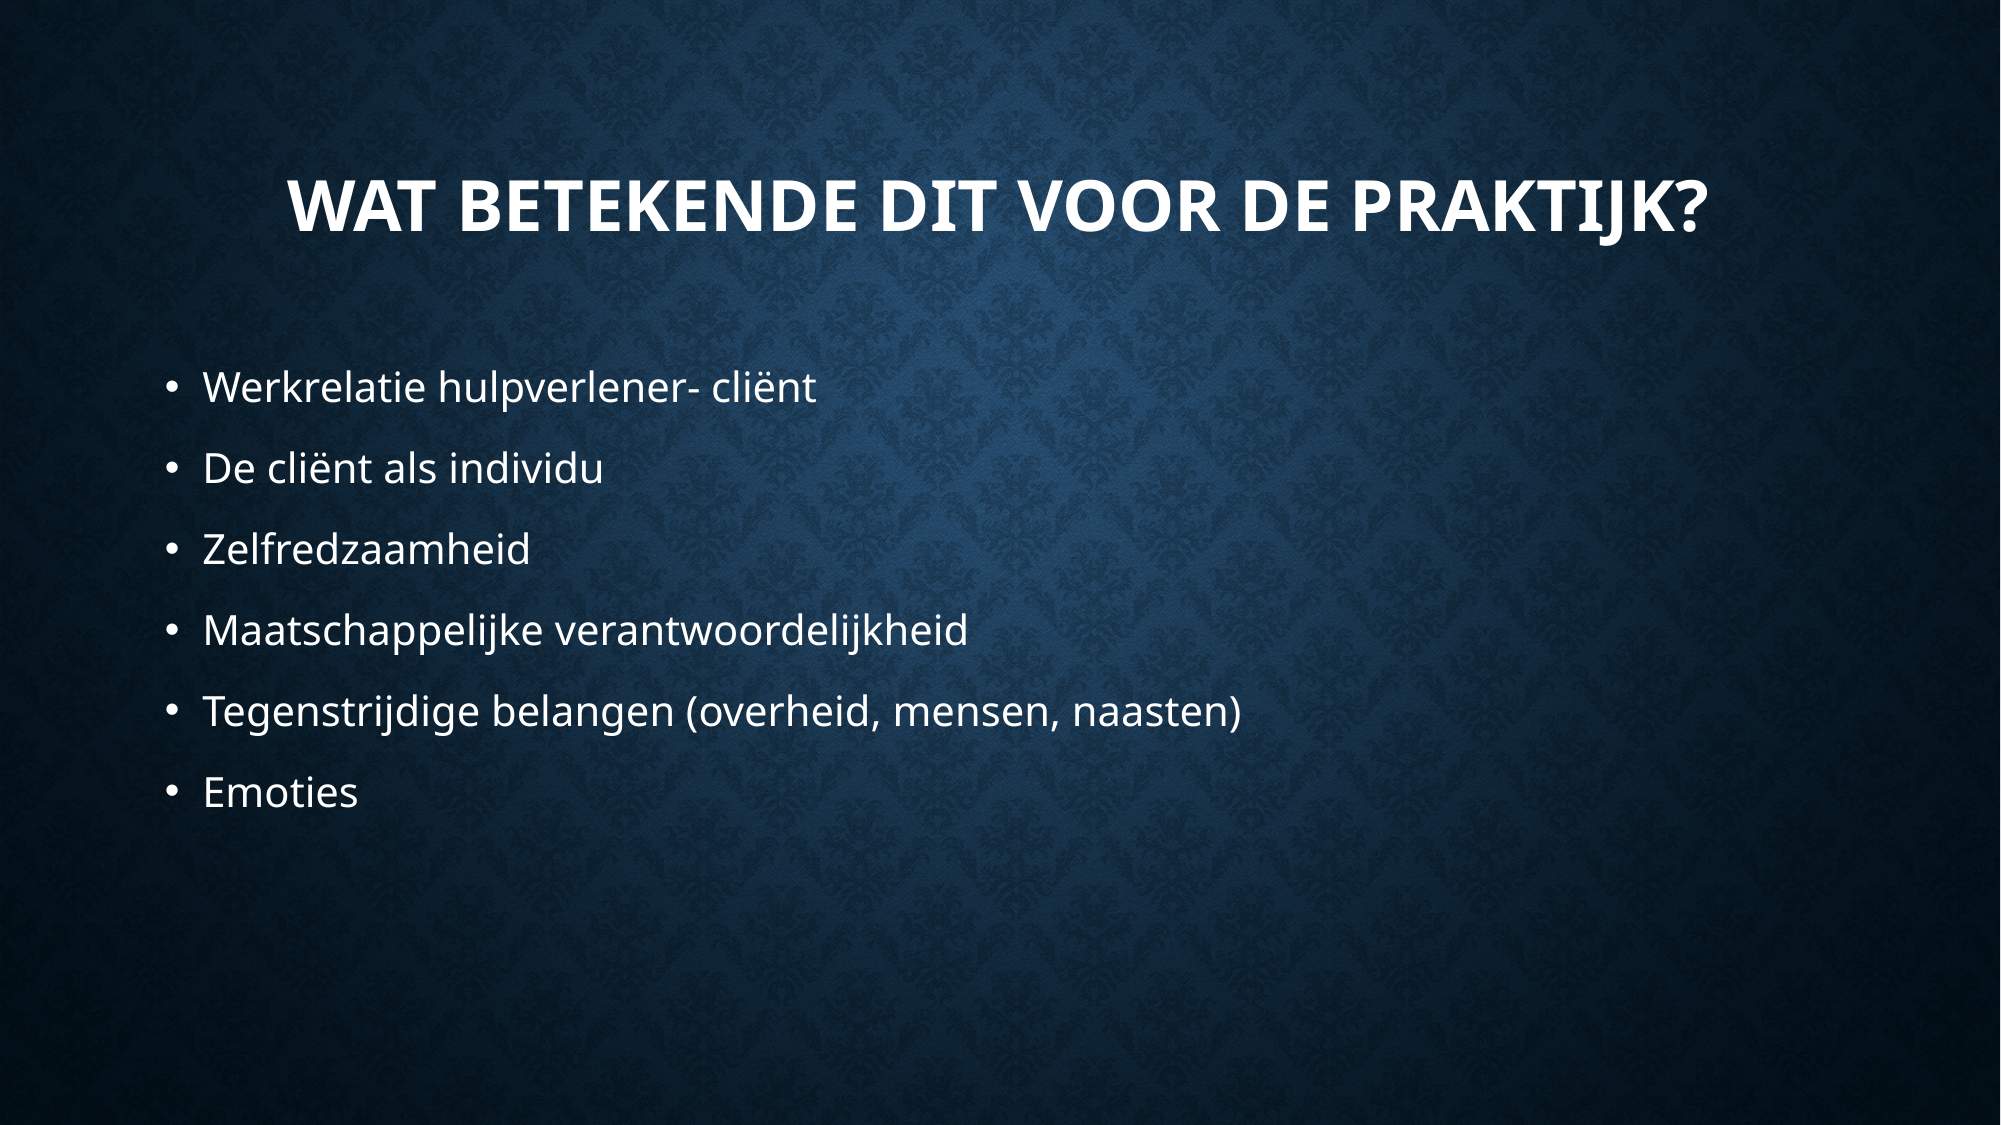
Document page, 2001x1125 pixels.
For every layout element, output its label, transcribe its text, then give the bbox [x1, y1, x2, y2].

list Werkrelatie hulpverlener- cliënt De cliënt als individu Zelfredzaamheid Maatschappelijke verantwoordelijkheid Tegenstrijdige belangen (overheid, mensen, naasten) Emoties [149, 343, 1849, 950]
title Wat betekende dit voor de praktijk? [149, 99, 1849, 318]
